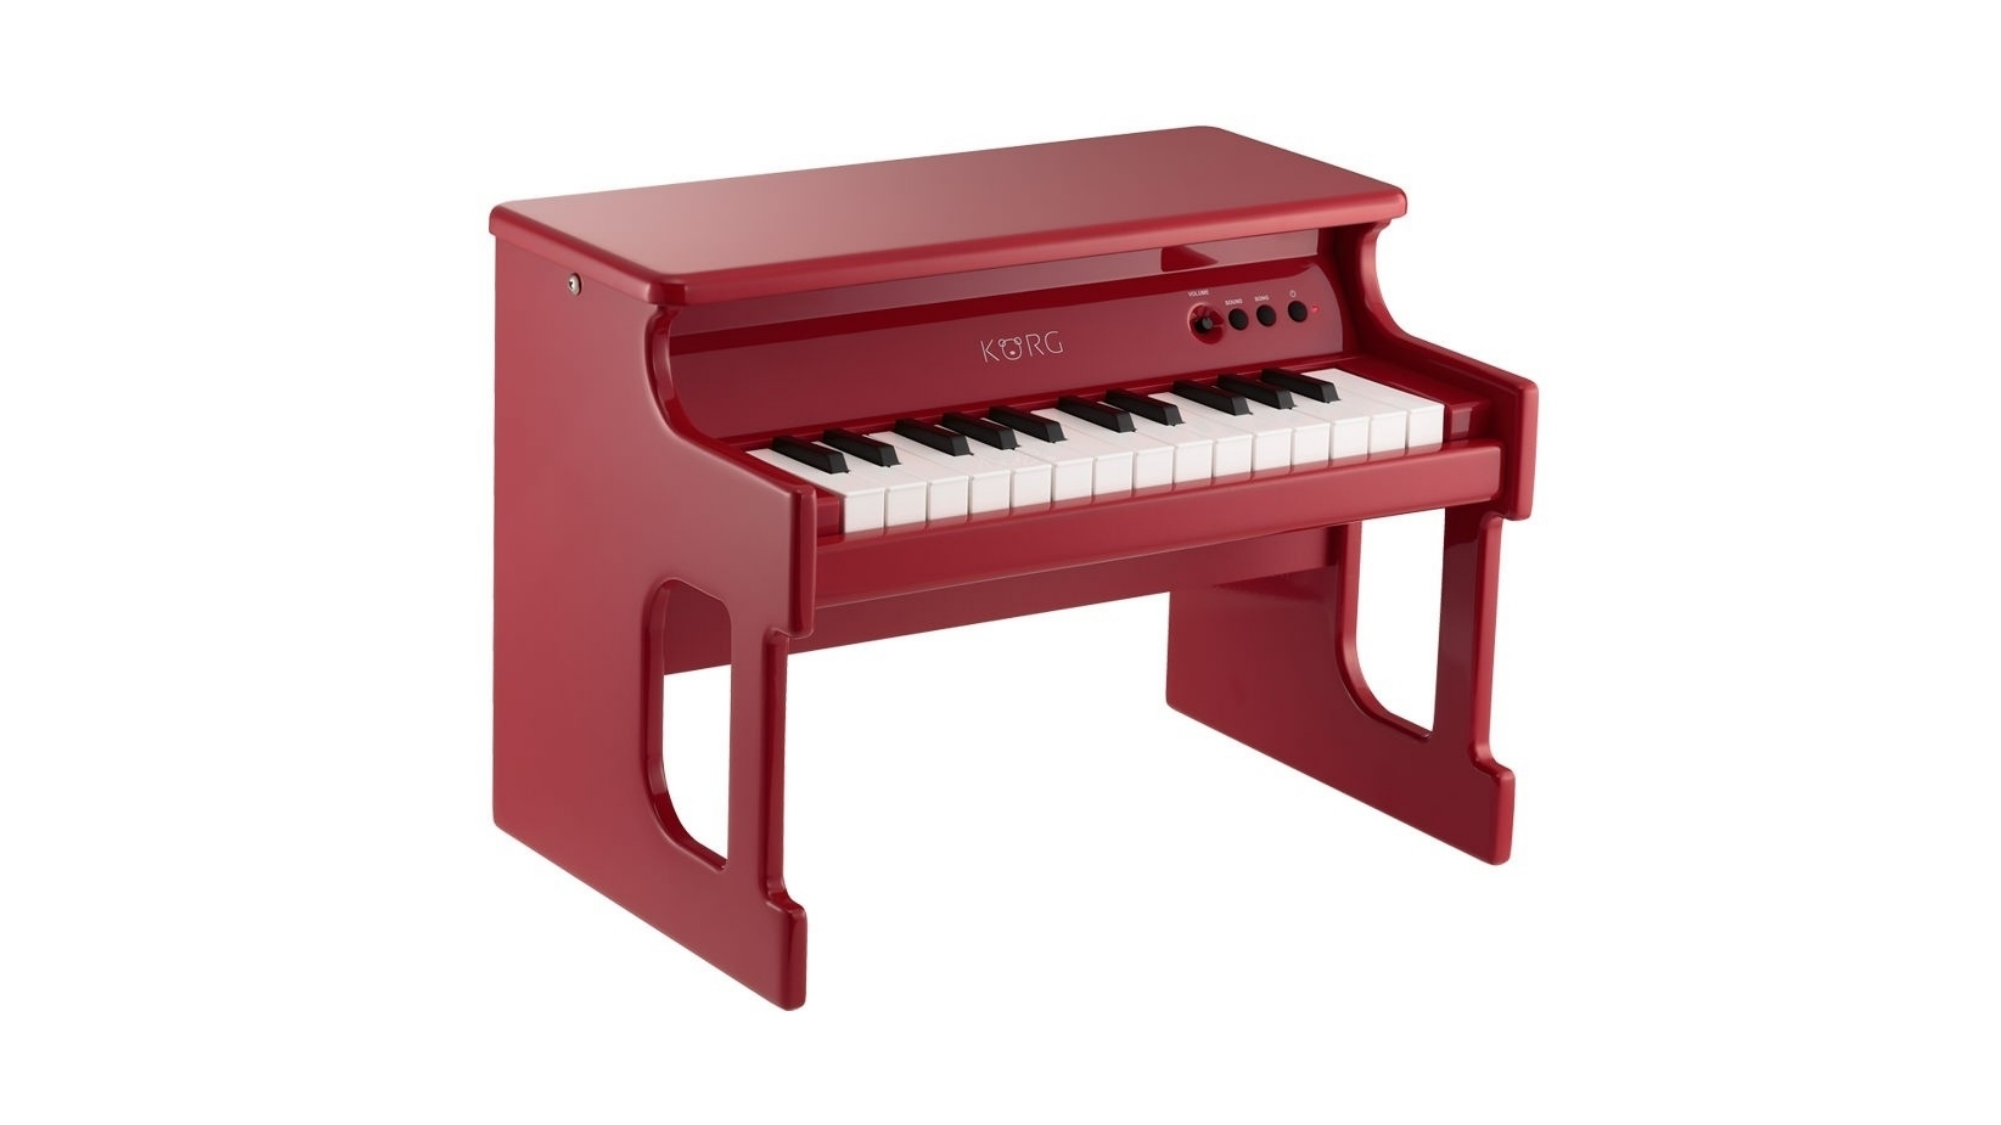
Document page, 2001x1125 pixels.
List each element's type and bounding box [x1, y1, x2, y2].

picture [282, 77, 1742, 1050]
